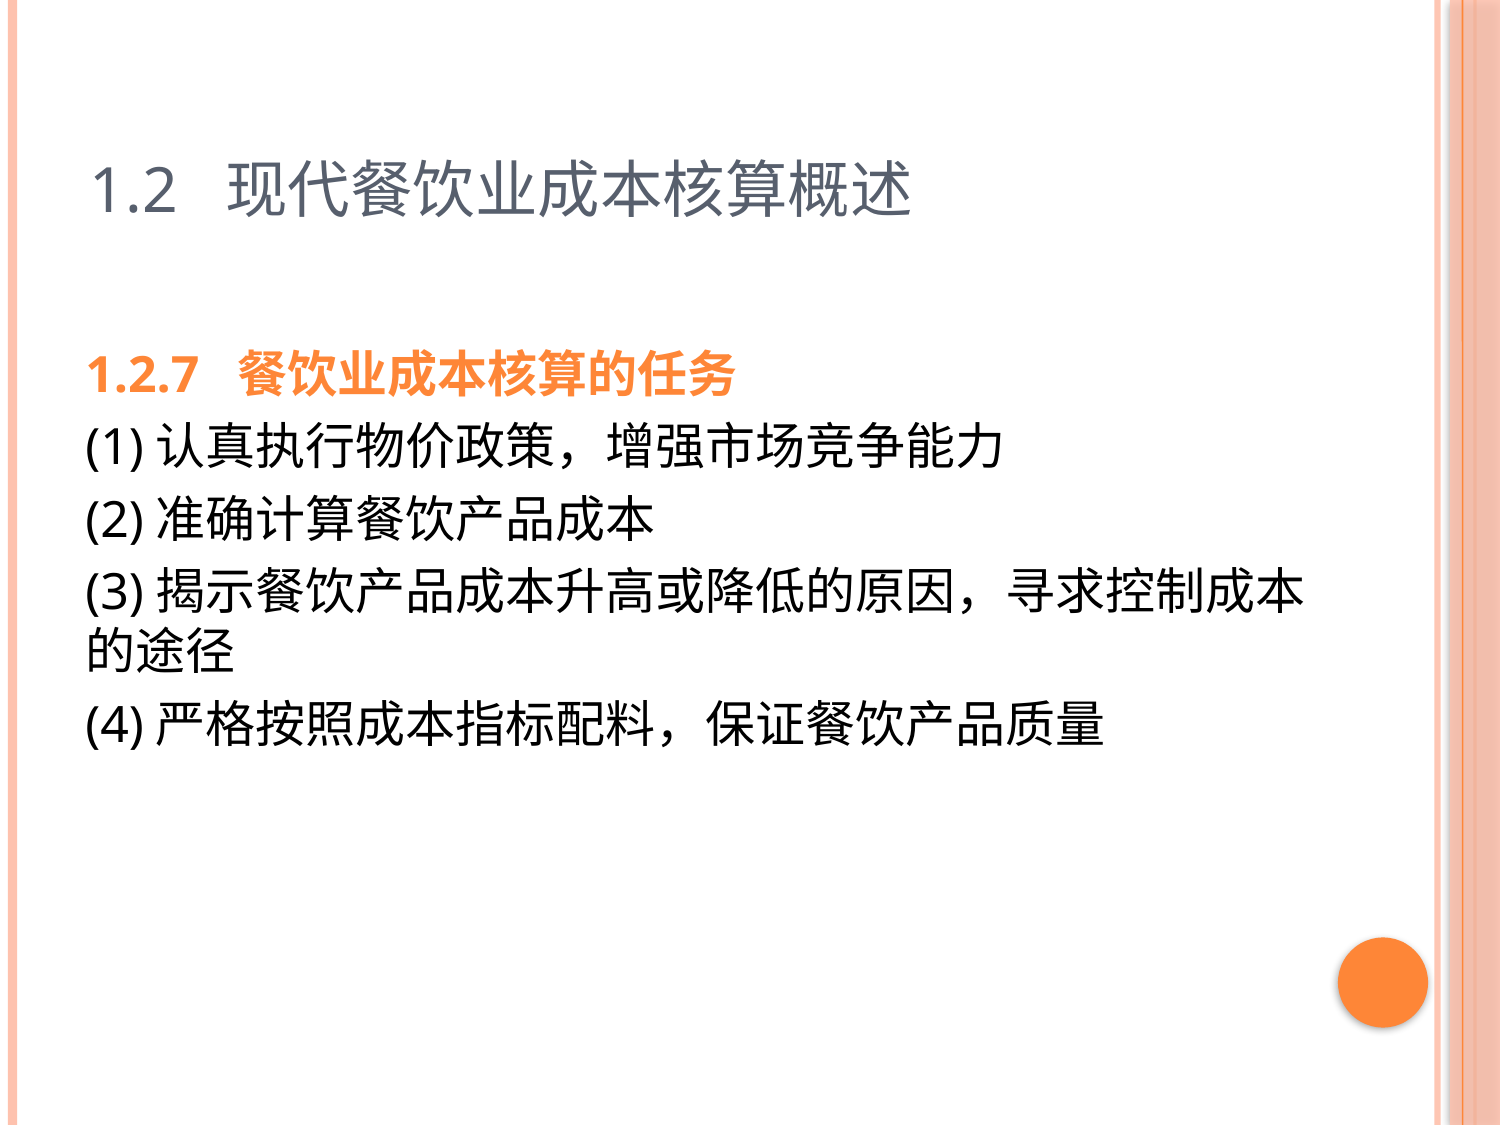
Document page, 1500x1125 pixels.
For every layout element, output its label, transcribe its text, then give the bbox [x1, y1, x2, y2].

list 1.2.7 餐饮业成本核算的任务 (1)认真执行物价政策，增强市场竞争能力 (2)准确计算餐饮产品成本 (3)揭示餐饮产品成本升高或降低的原因，寻求控制成本的途径 (4)严格按照成本指标配料，保证餐饮产品质量 [70, 262, 1324, 1063]
title 1.2 现代餐饮业成本核算概述 [75, 45, 1300, 233]
